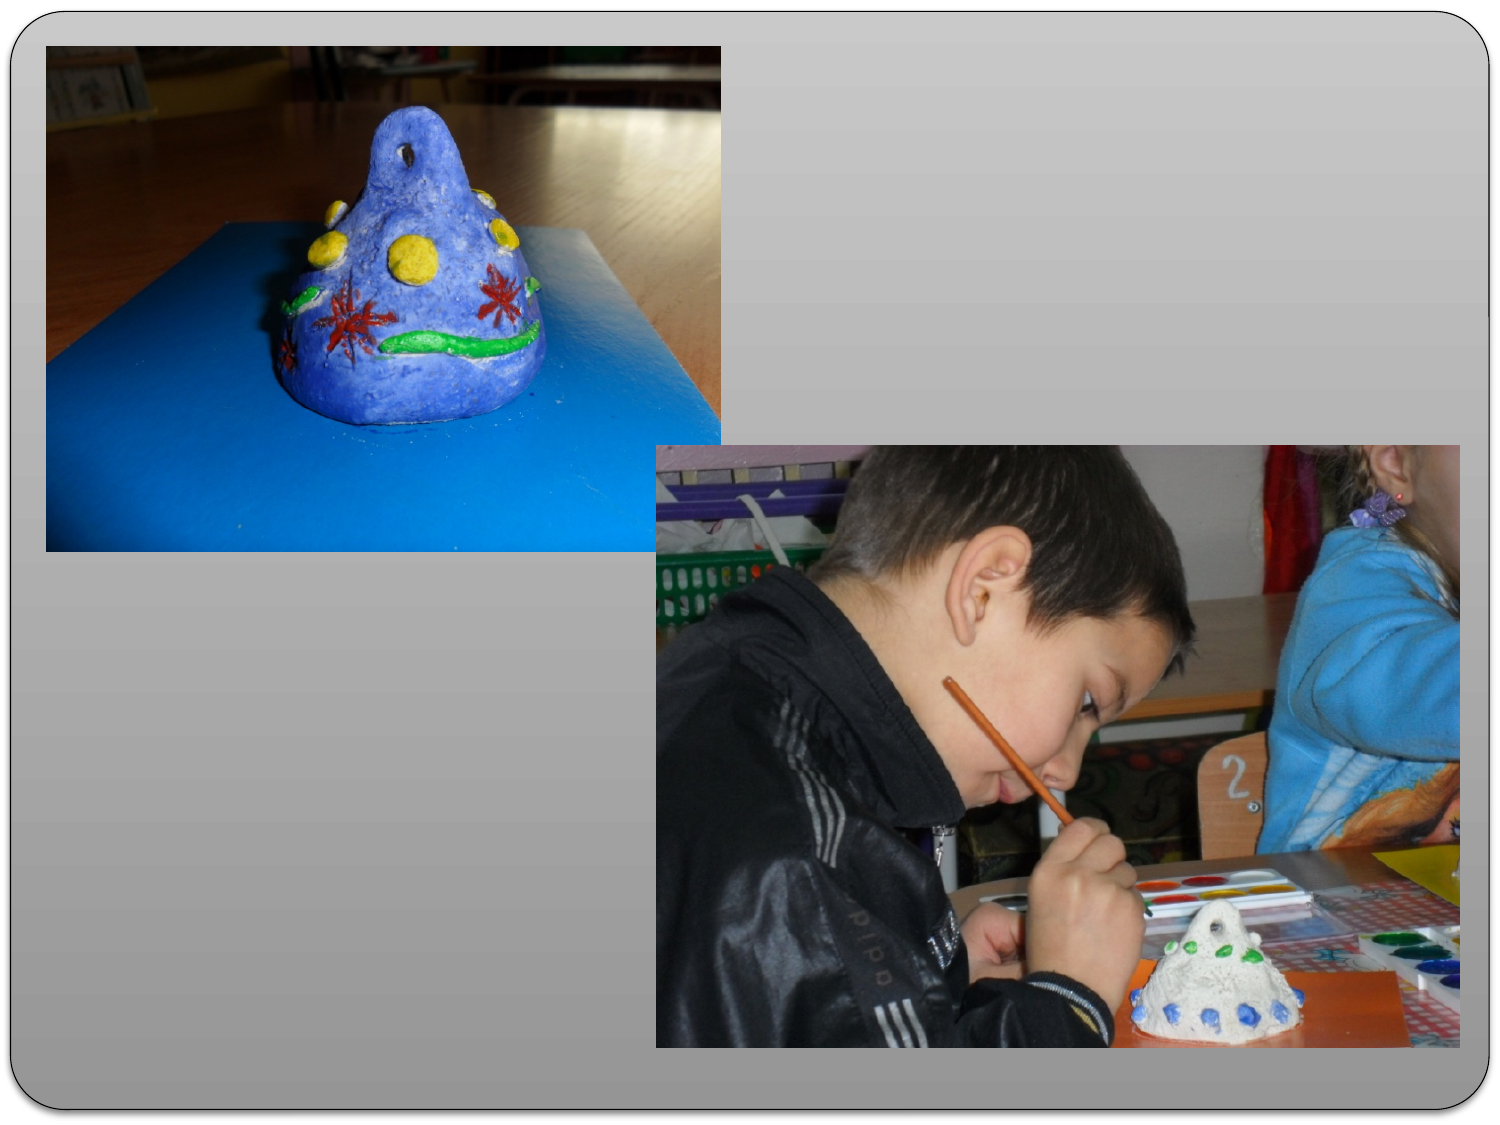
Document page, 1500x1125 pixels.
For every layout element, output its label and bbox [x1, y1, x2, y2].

list [46, 46, 721, 553]
list [655, 444, 1460, 1049]
